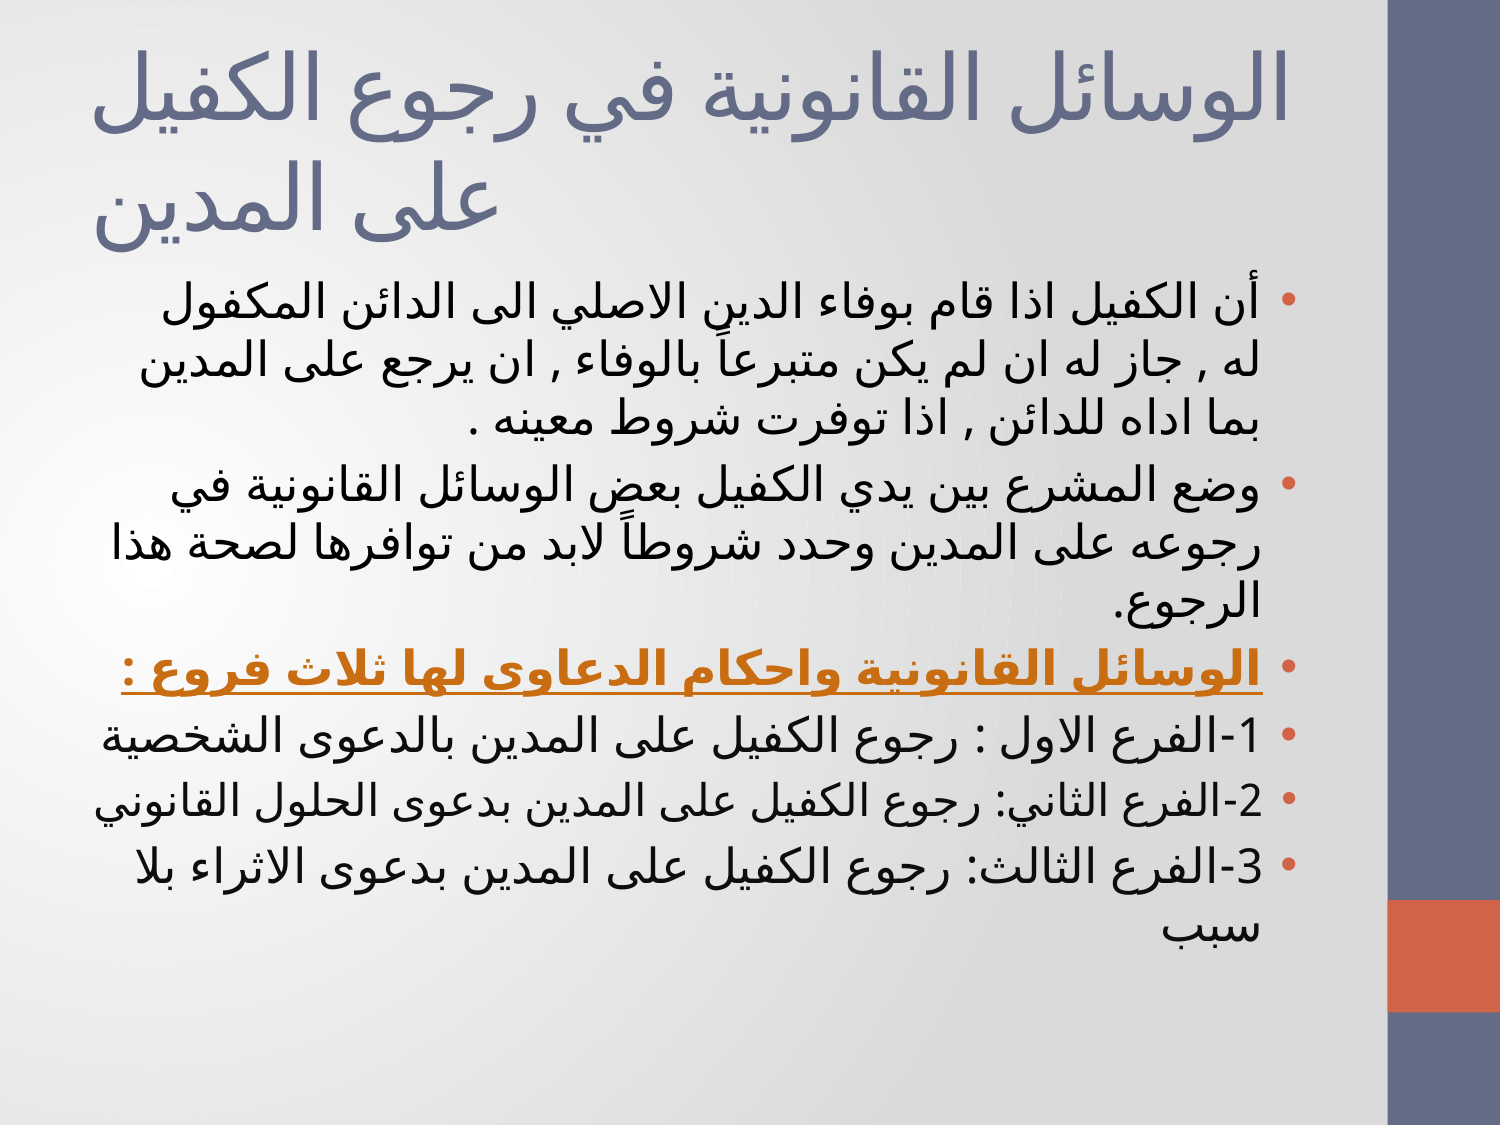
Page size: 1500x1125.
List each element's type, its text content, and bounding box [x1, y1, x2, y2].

list أن الكفيل اذا قام بوفاء الدين الاصلي الى الدائن المكفول له , جاز له ان لم يكن متبرعاً بالوفاء , ان يرجع على المدين بما اداه للدائن , اذا توفرت شروط معينه . وضع المشرع بين يدي الكفيل بعض الوسائل القانونية في رجوعه على المدين وحدد شروطاً لابد من توافرها لصحة هذا الرجوع. الوسائل القانونية واحكام الدعاوى لها ثلاث فروع : 1-الفرع الاول : رجوع الكفيل على المدين بالدعوى الشخصية 2-الفرع الثاني: رجوع الكفيل على المدين بدعوى الحلول القانوني 3-الفرع الثالث: رجوع الكفيل على المدين بدعوى الاثراء بلا سبب [75, 262, 1325, 1050]
title الوسائل القانونية في رجوع الكفيل على المدين [75, 45, 1325, 233]
